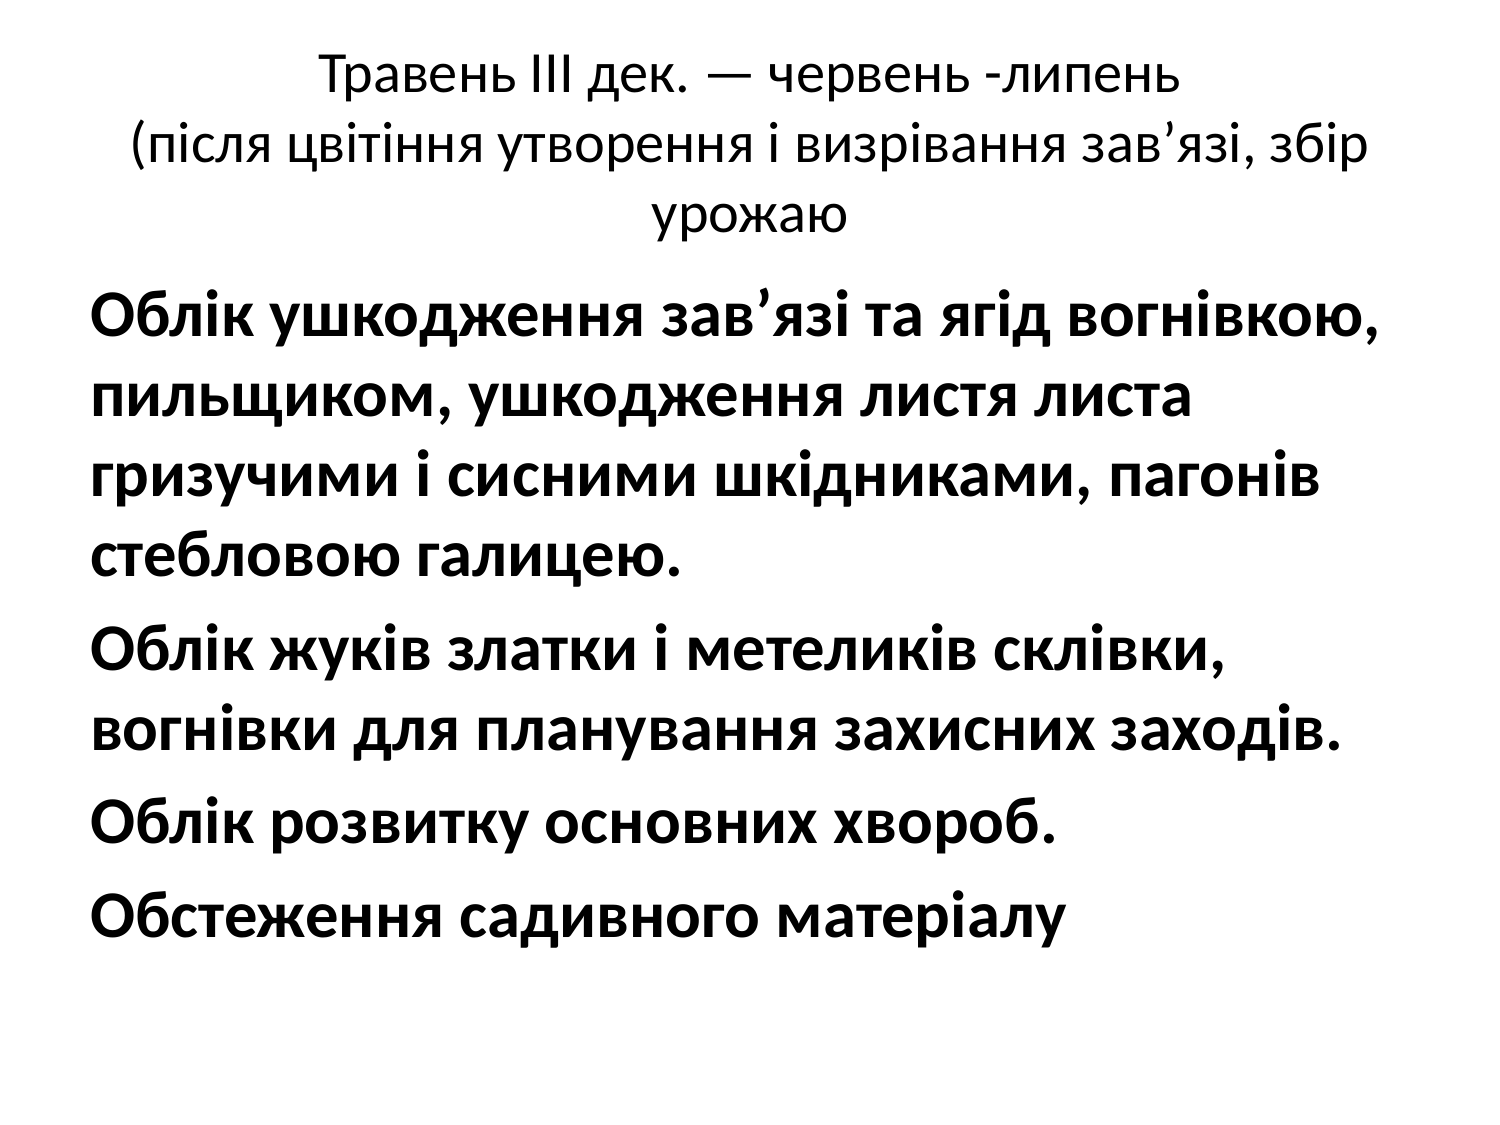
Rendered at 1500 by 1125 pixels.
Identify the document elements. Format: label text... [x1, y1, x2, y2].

title Травень III дек. — червень -липень (після цвітіння утворення і визрівання зав’язі, збір урожаю [75, 45, 1425, 233]
list Облік ушкодження зав’язі та ягід вогнівкою, пильщиком, ушкодження листя листа гризучими і сисними шкідниками, пагонів стебловою галицею. Облік жуків златки і метеликів склівки, вогнівки для планування захисних заходів. Облік розвитку основних хвороб. Обстеження садивного матеріалу [75, 262, 1425, 1005]
